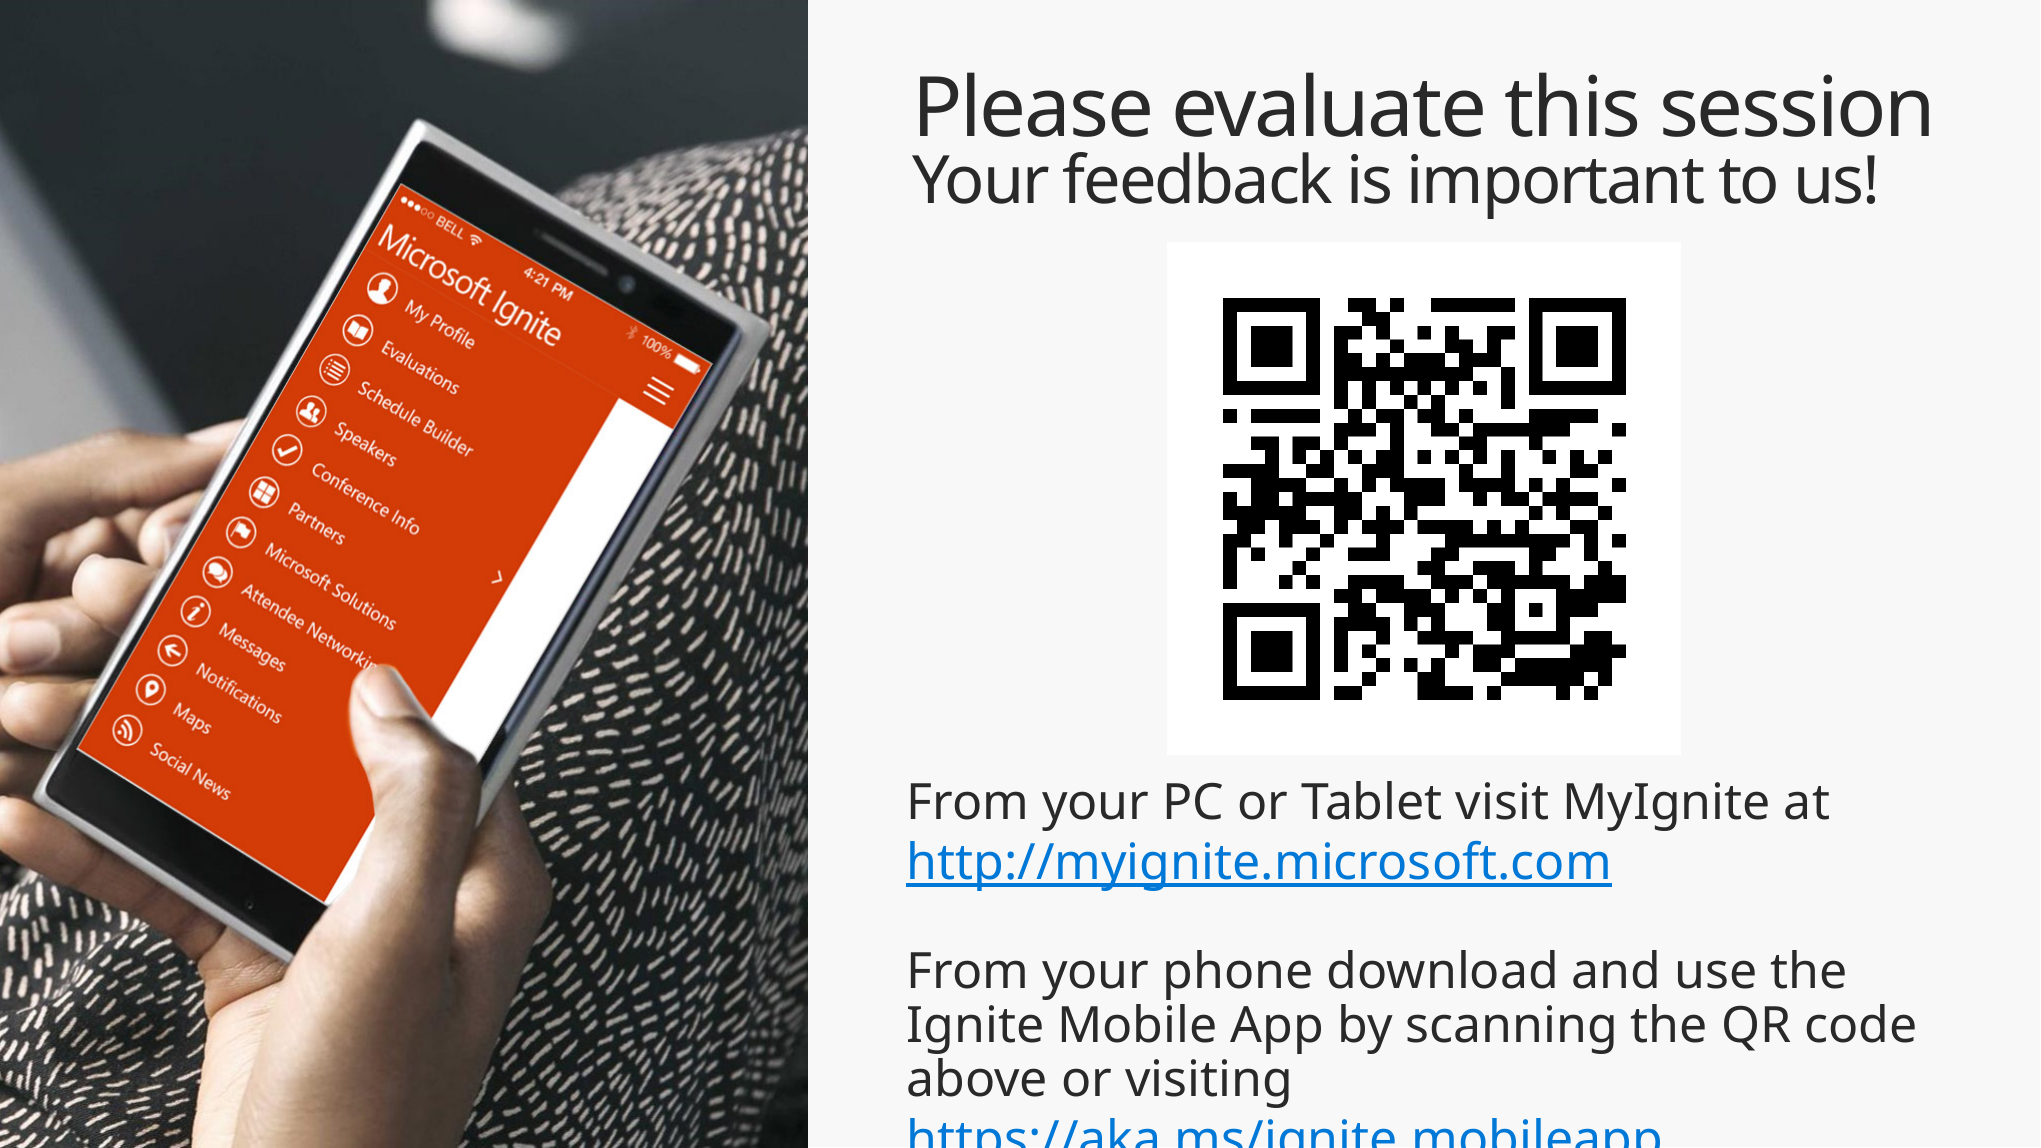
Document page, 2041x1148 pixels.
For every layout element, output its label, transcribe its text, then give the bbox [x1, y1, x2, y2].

text_box From your PC or Tablet visit MyIgnite at http://myignite.microsoft.com From your phone download and use the Ignite Mobile App by scanning the QR code above or visiting https://aka.ms/ignite.mobileapp [882, 761, 2008, 1148]
picture [1167, 242, 1681, 756]
picture [0, 0, 809, 1148]
text_box Please evaluate this session Your feedback is important to us! [882, 48, 1996, 199]
